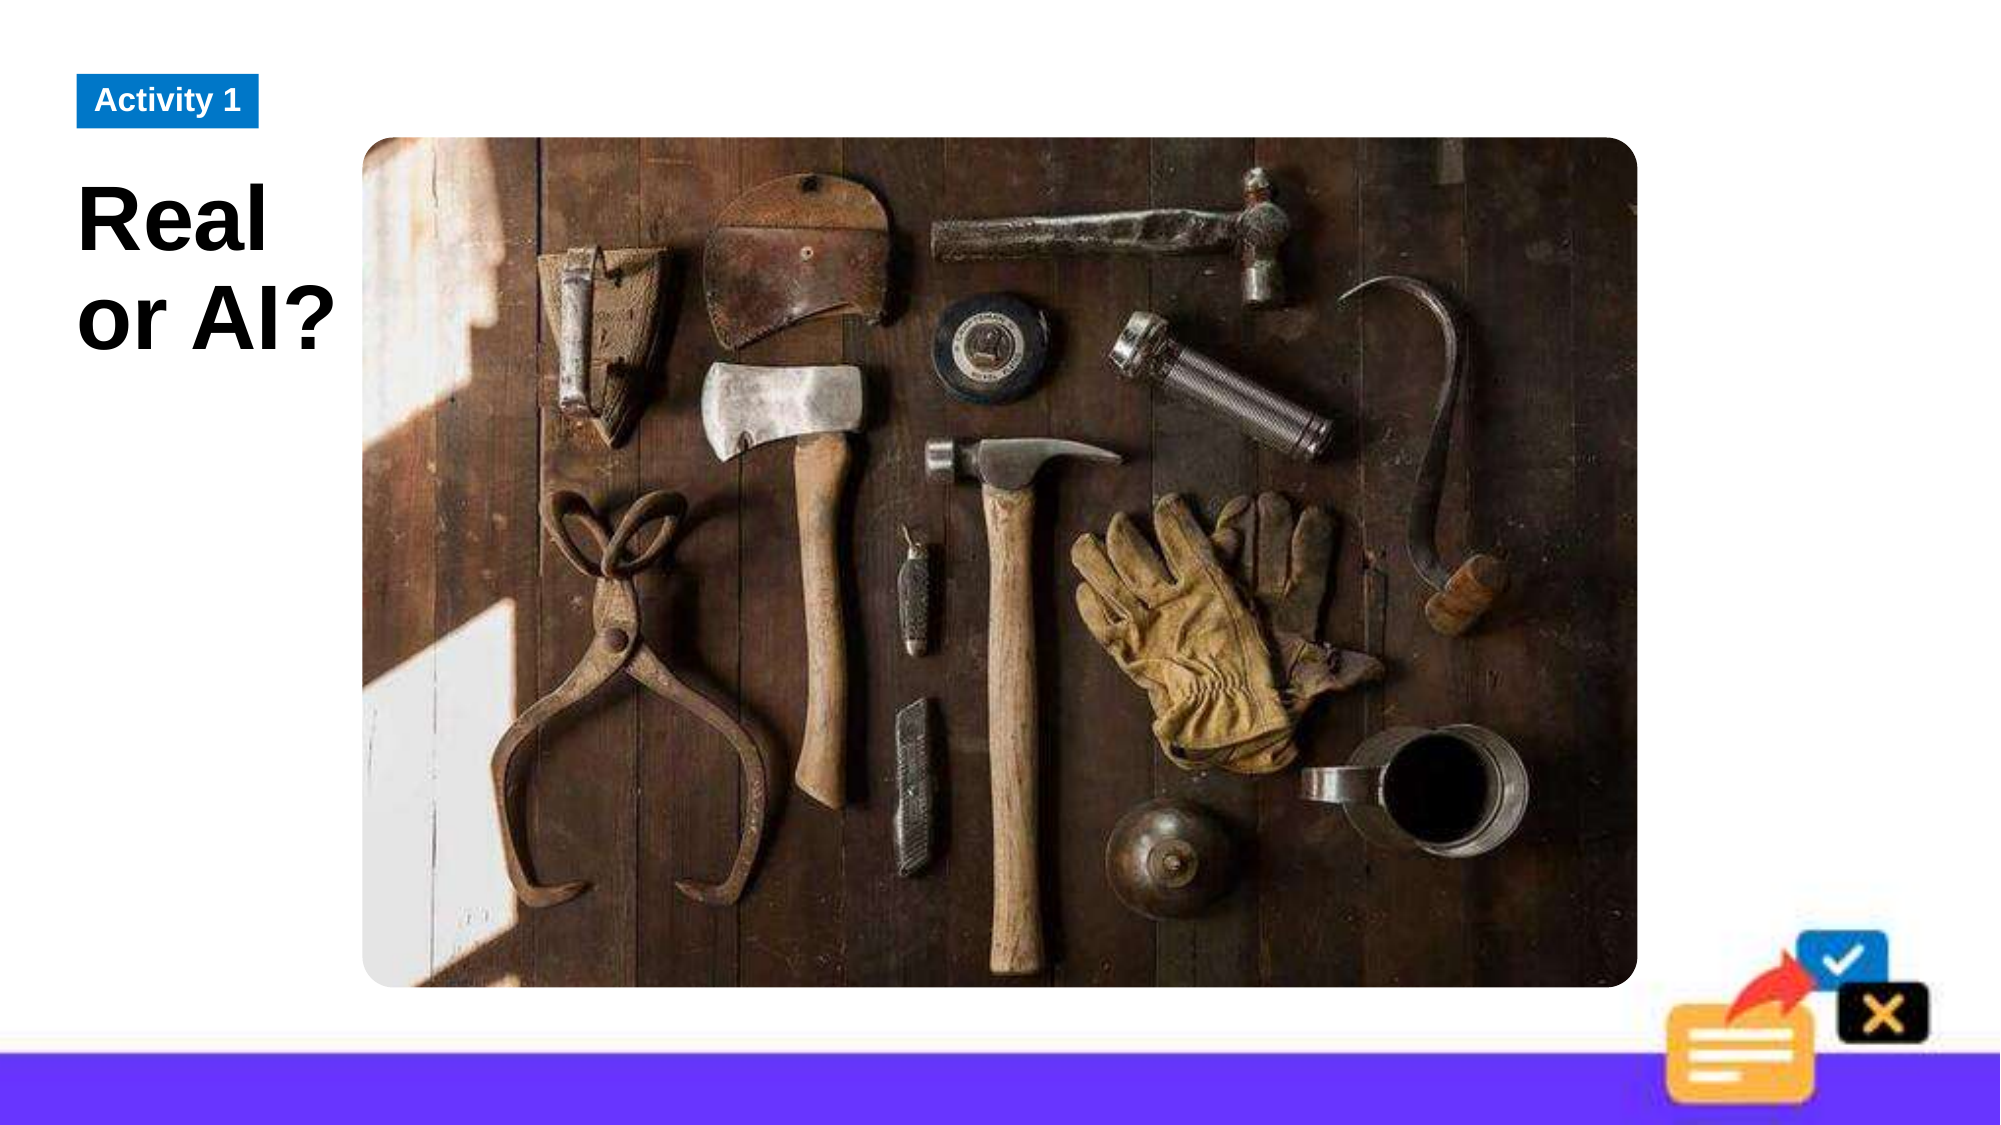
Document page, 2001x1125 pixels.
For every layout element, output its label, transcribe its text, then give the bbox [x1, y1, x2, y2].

picture [0, 0, 2000, 1125]
text_box Real or AI? [76, 171, 352, 459]
text_box Activity 1 [76, 73, 259, 129]
